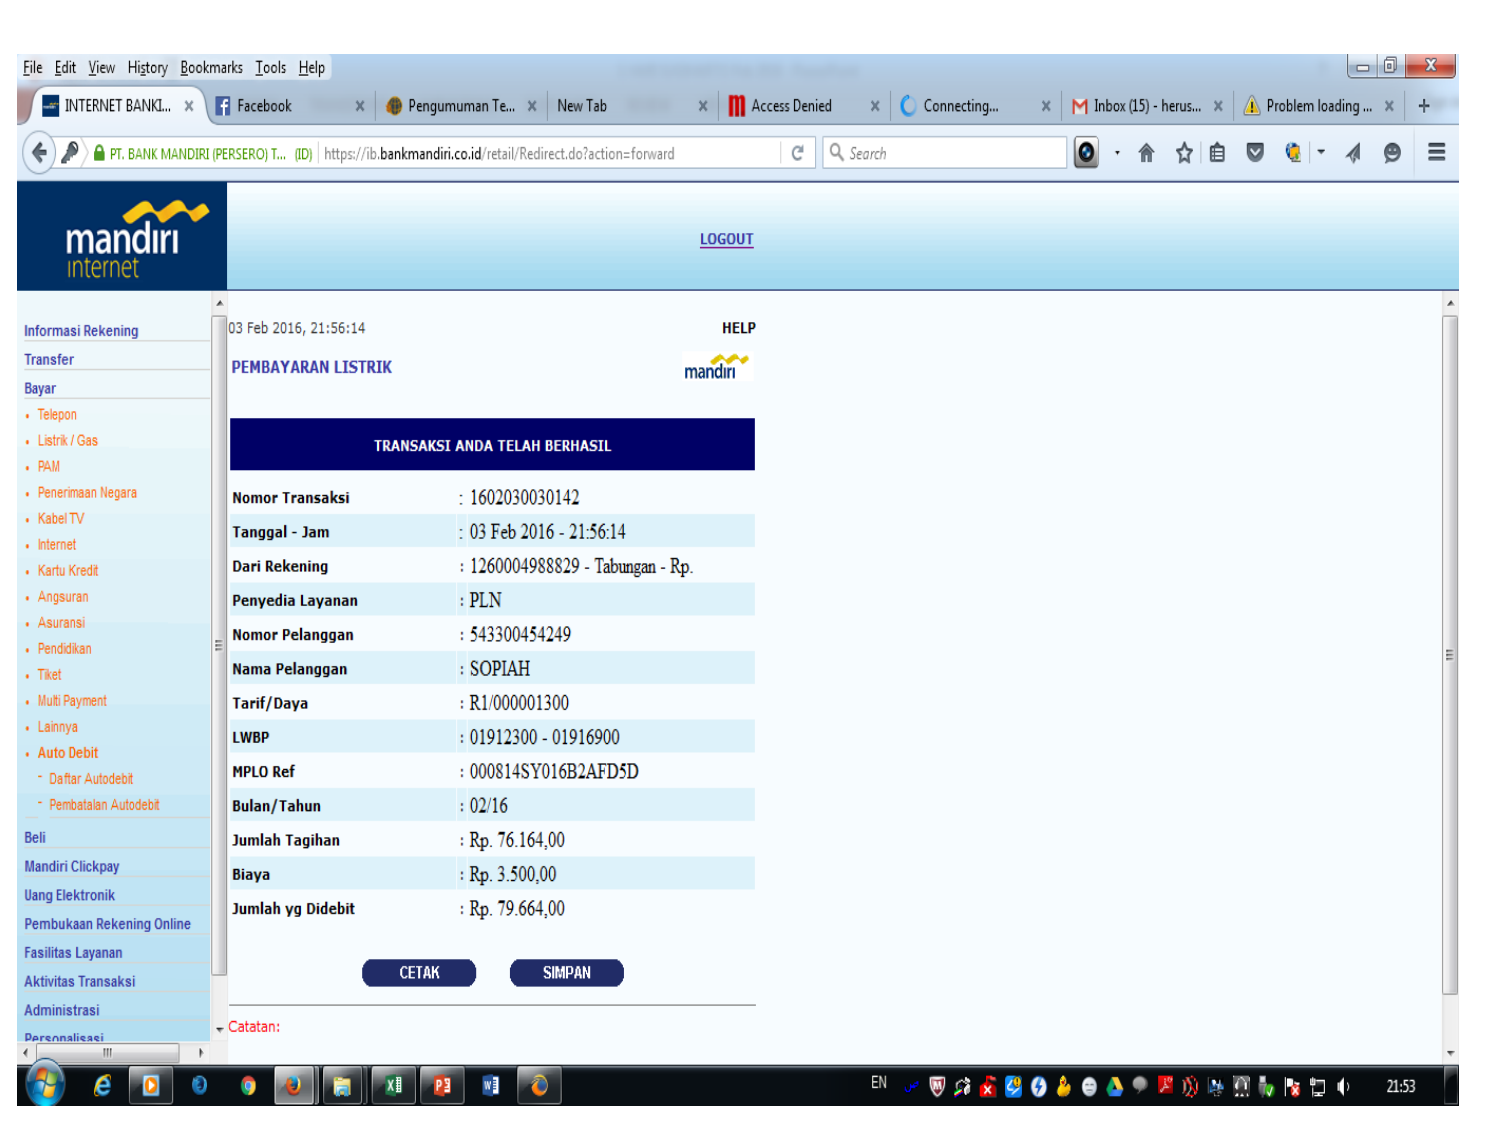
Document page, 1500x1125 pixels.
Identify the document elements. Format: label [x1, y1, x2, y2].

picture [42, 1101, 49, 1107]
picture [17, 54, 1459, 1107]
